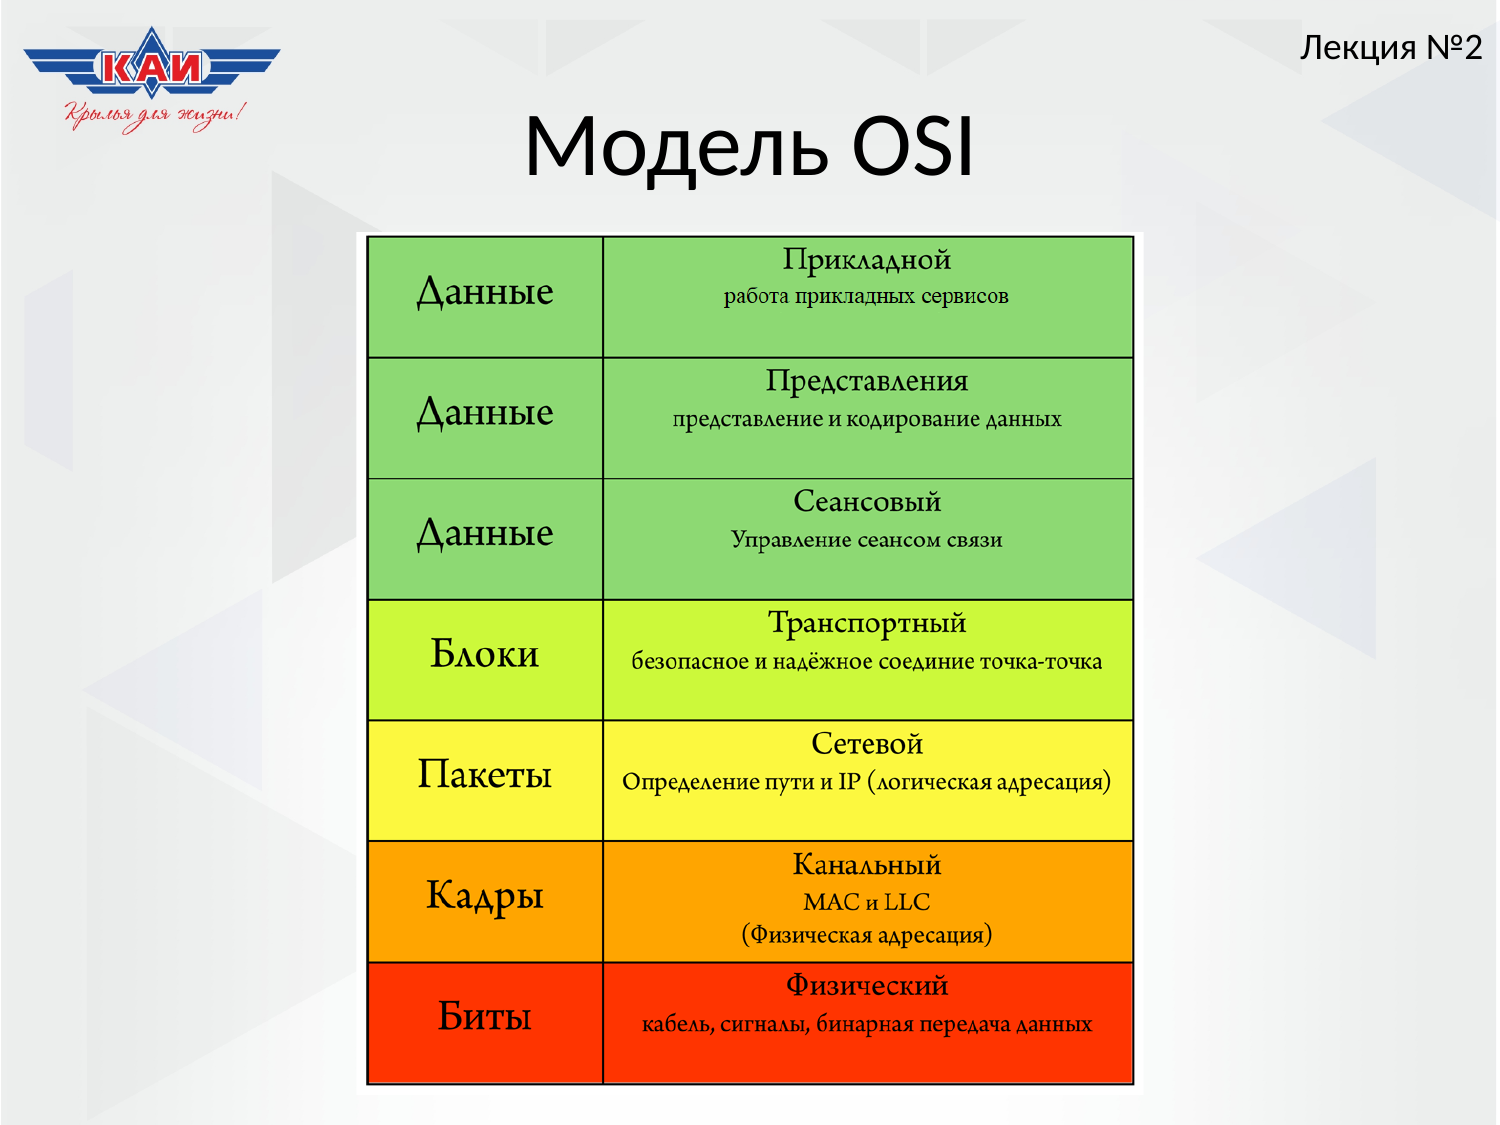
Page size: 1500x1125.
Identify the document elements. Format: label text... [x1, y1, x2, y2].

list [356, 232, 1144, 1096]
picture [0, 0, 1500, 1125]
text_box Лекция №2 [1285, 14, 1499, 75]
title Модель OSI [75, 45, 1425, 233]
